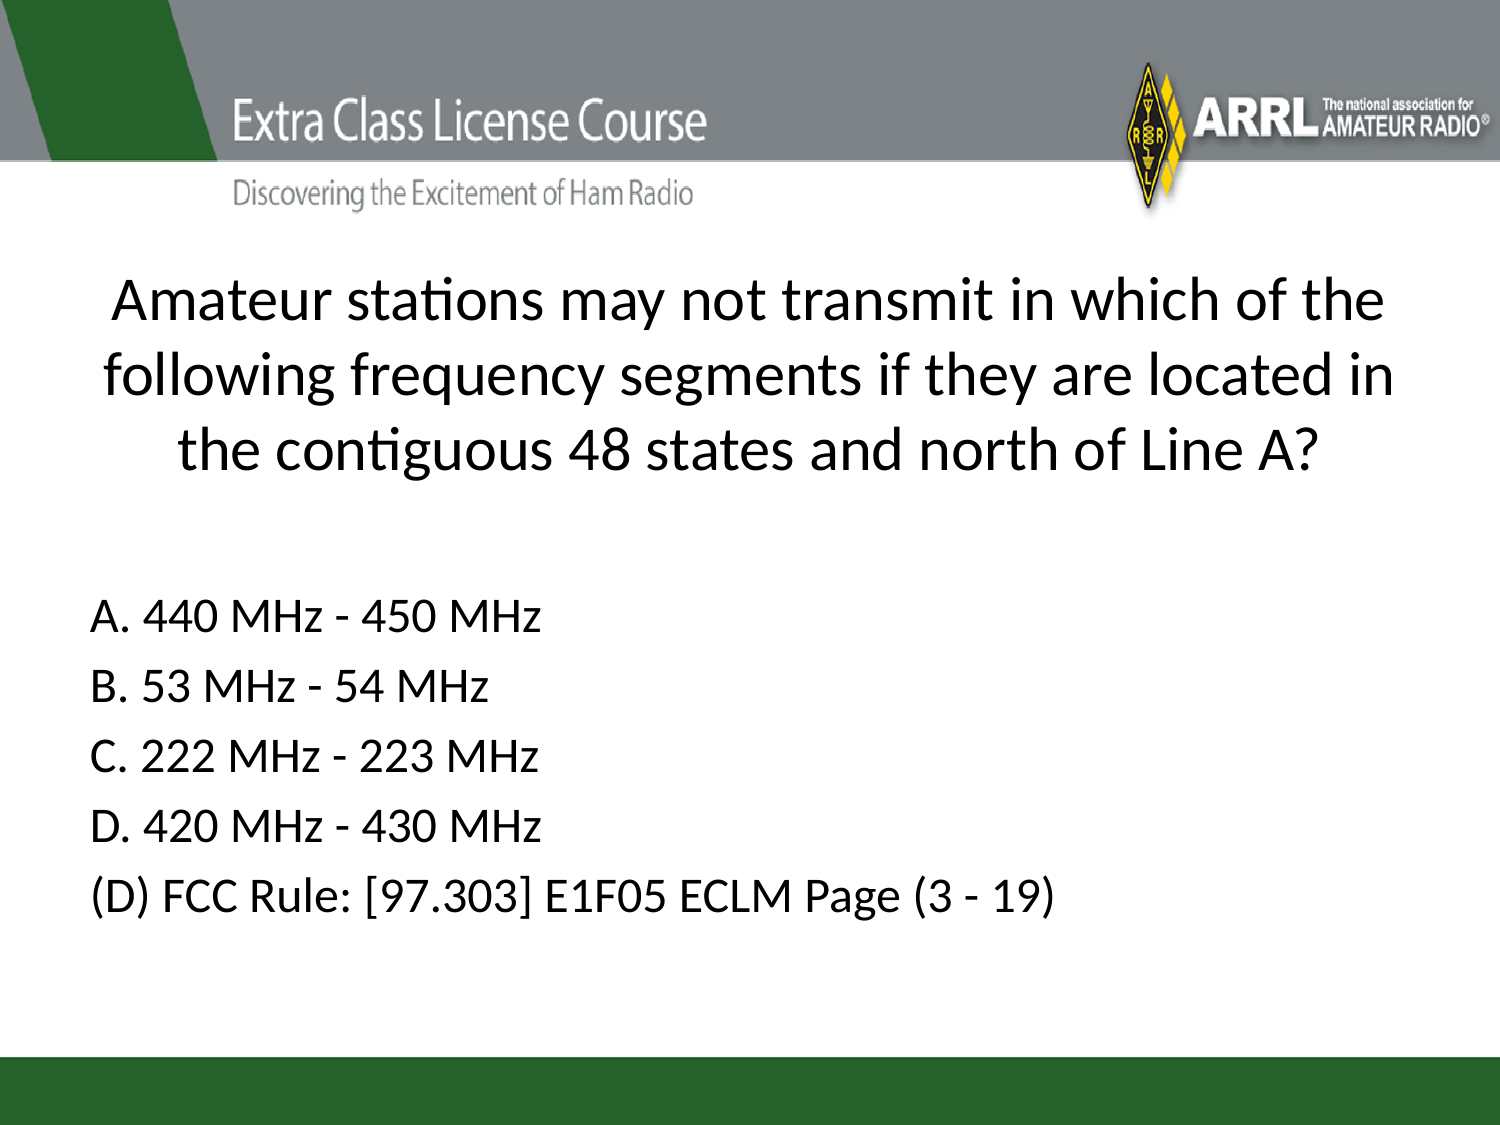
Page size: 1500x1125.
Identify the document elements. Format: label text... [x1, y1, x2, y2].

picture [0, 0, 1500, 1125]
list A. 440 MHz - 450 MHz B. 53 MHz - 54 MHz C. 222 MHz - 223 MHz D. 420 MHz - 430 MHz (D) FCC Rule: [97.303] E1F05 ECLM Page (3 - 19) [75, 575, 1425, 988]
title Amateur stations may not transmit in which of the following frequency segments if they are located in the contiguous 48 states and north of Line A? [75, 250, 1425, 437]
